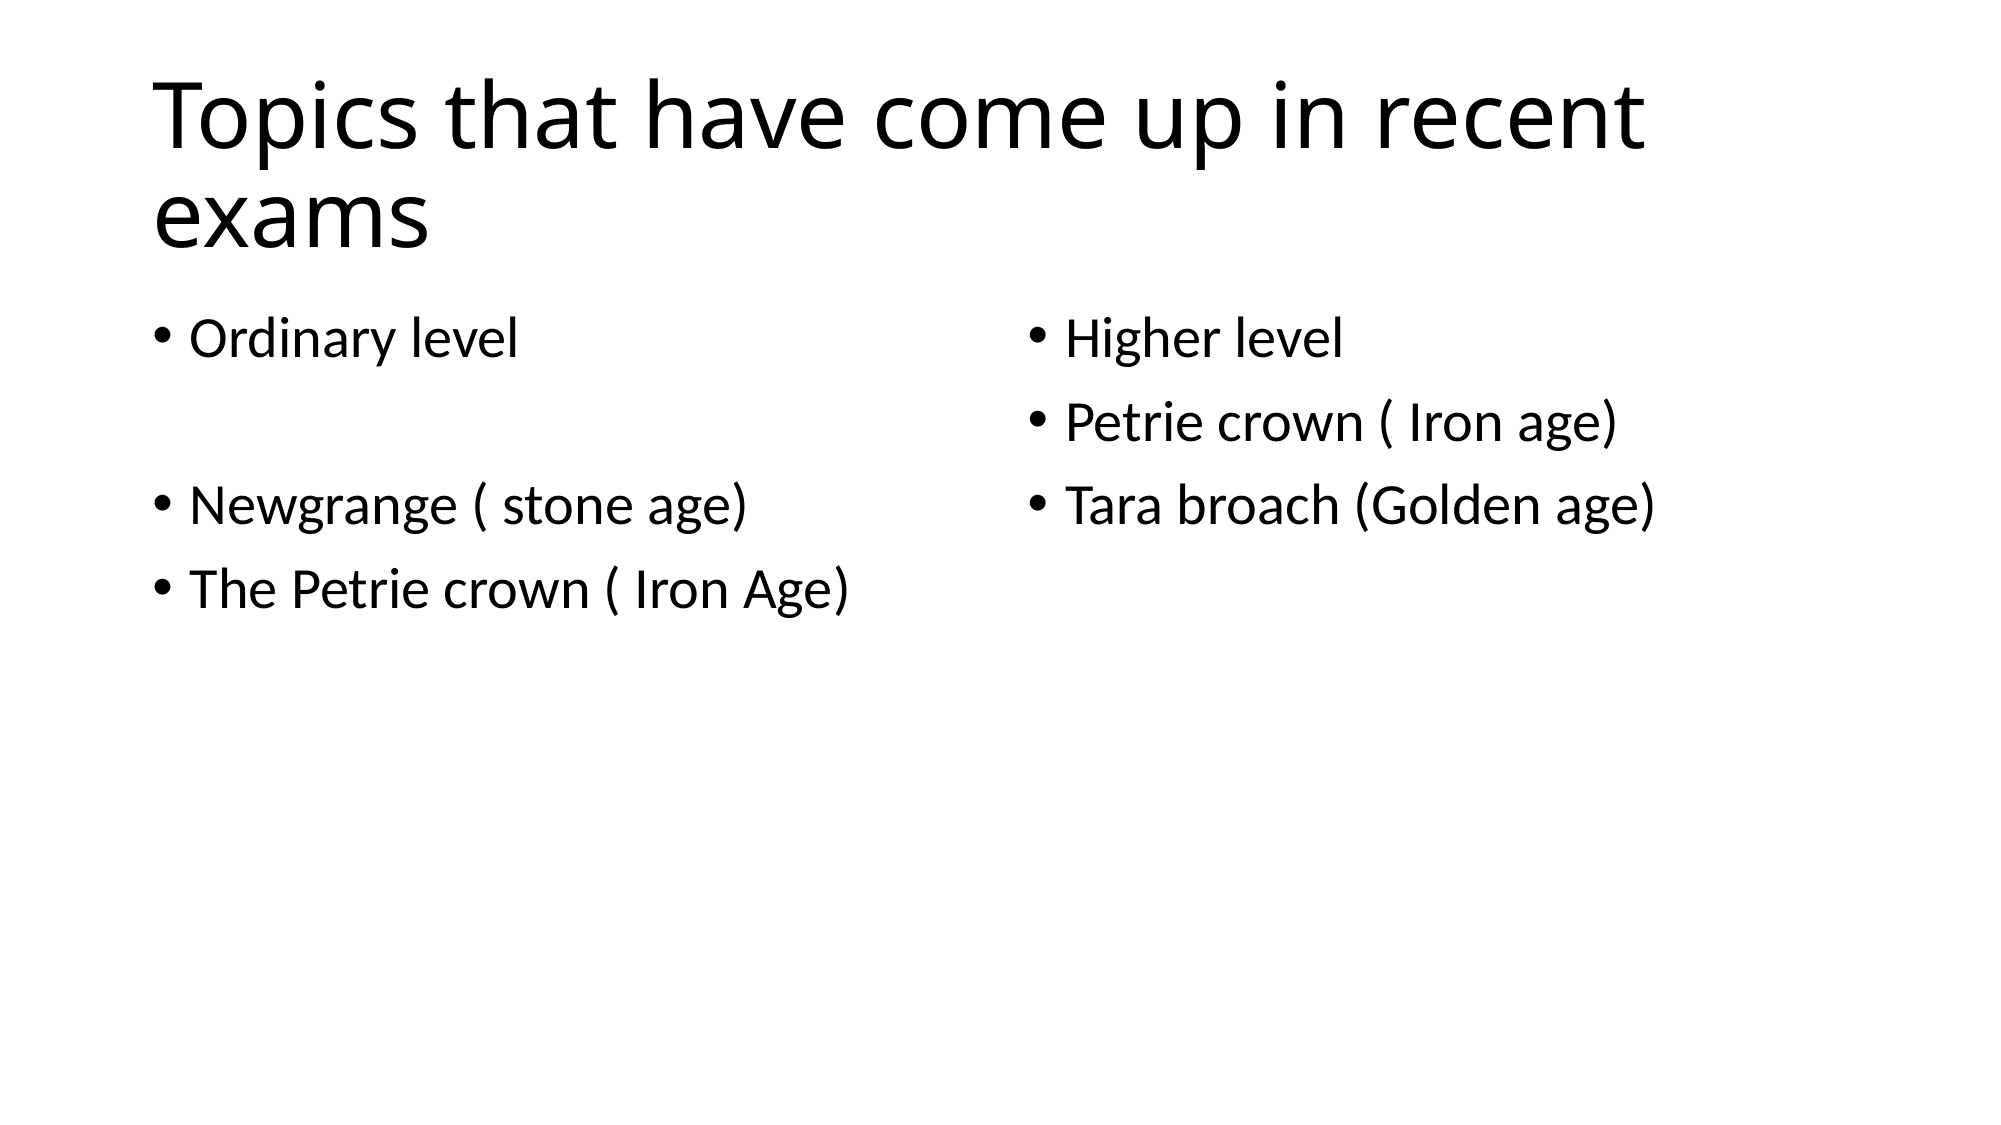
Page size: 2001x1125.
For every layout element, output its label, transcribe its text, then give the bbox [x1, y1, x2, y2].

list Ordinary level Newgrange ( stone age) The Petrie crown ( Iron Age) [137, 299, 988, 1014]
title Topics that have come up in recent exams [137, 59, 1863, 278]
list Higher level Petrie crown ( Iron age) Tara broach (Golden age) [1012, 299, 1863, 1014]
